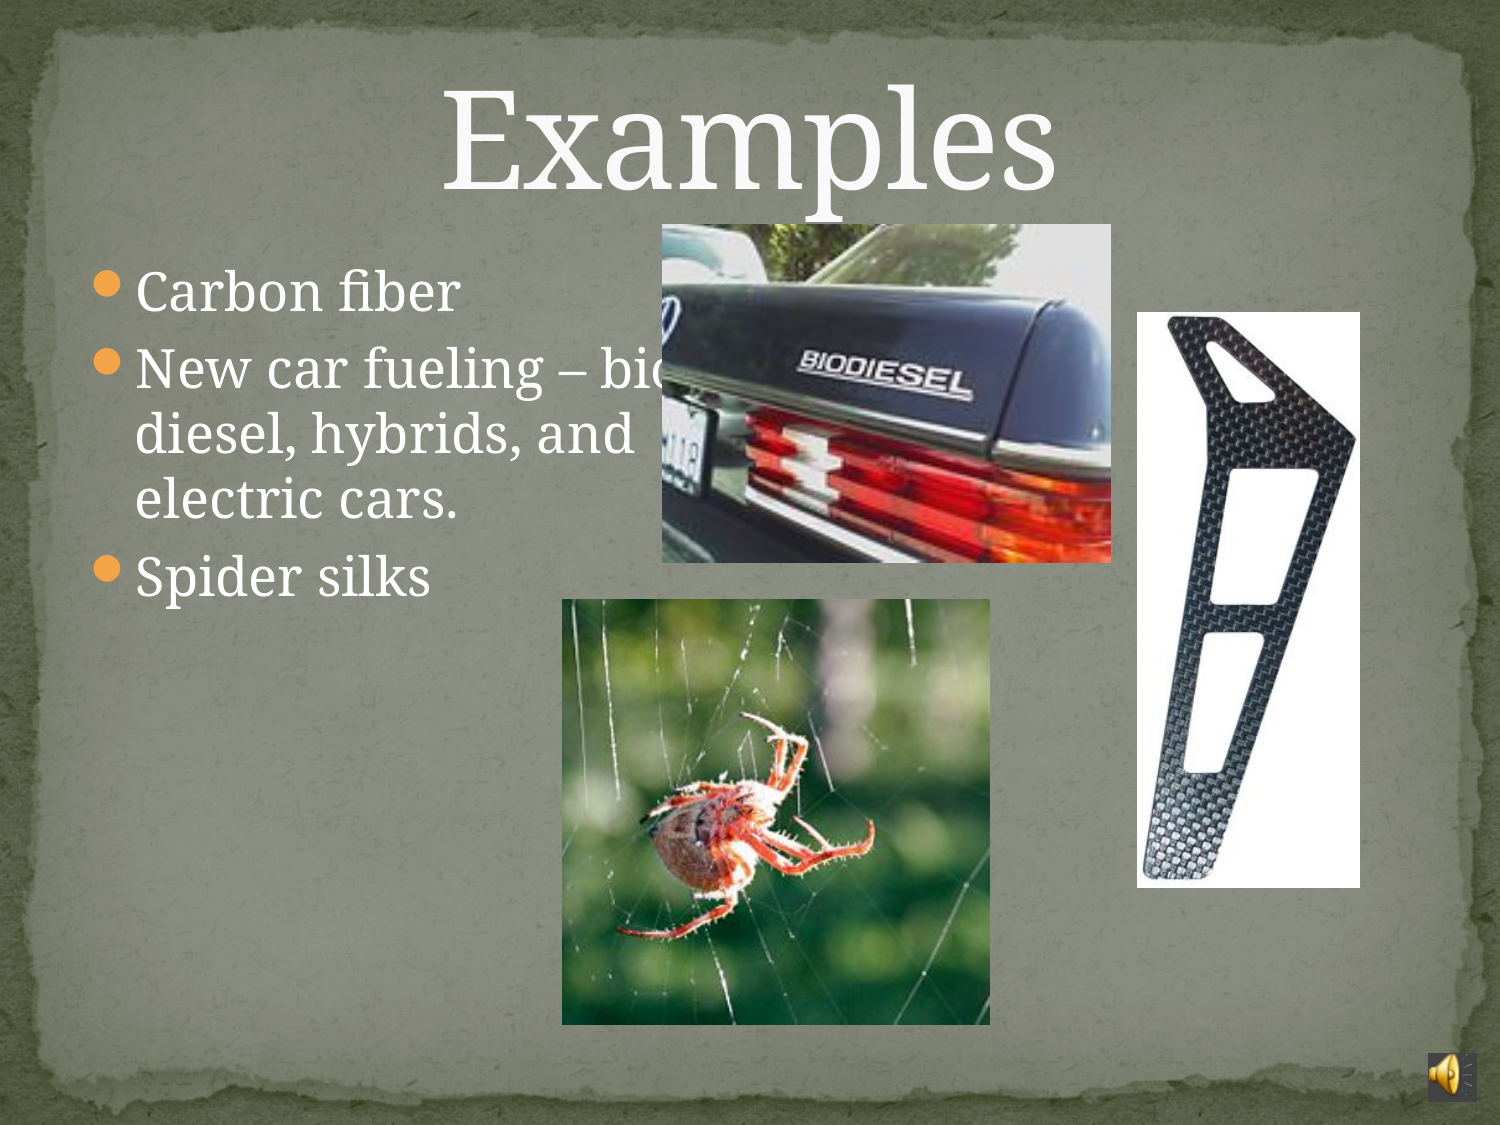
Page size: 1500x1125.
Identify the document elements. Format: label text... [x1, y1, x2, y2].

picture [1428, 1053, 1477, 1102]
picture [662, 224, 1111, 563]
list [1141, 316, 1357, 885]
picture [562, 599, 990, 1025]
list Carbon fiber New car fueling – bio diesel, hybrids, and electric cars. Spider silks [75, 249, 741, 1000]
title Examples [74, 24, 1425, 225]
